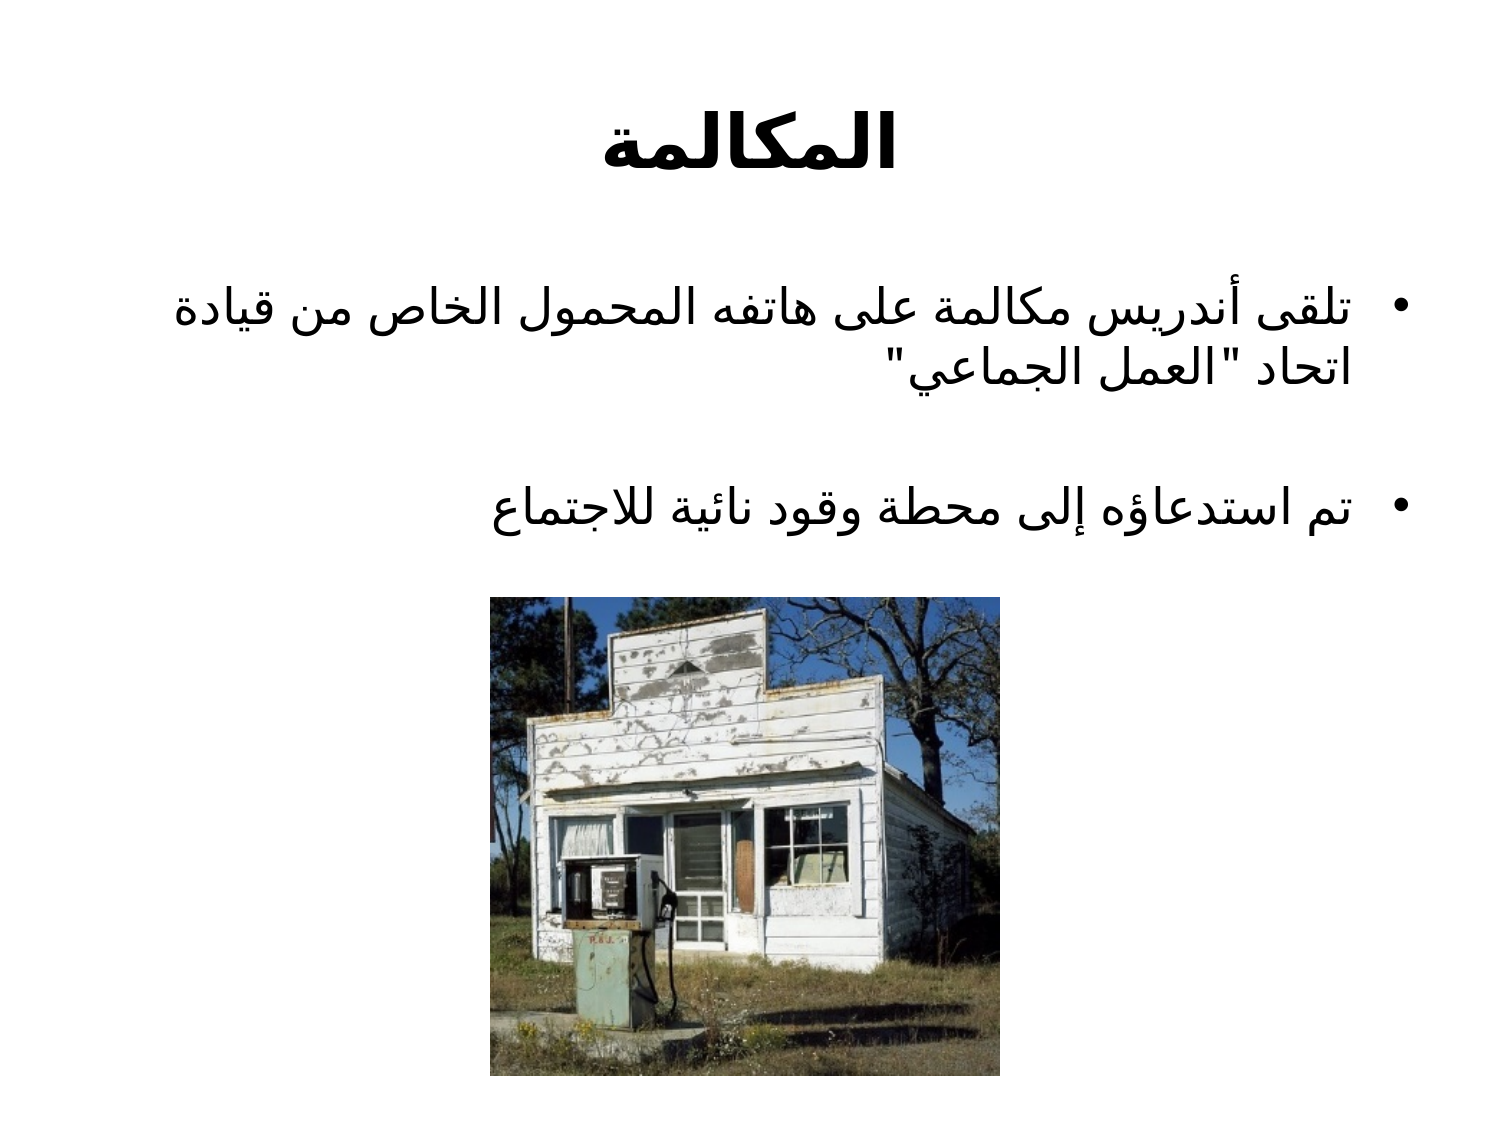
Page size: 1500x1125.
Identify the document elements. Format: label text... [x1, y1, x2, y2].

list تلقى أندريس مكالمة على هاتفه المحمول الخاص من قيادة اتحاد "العمل الجماعي" تم استدعاؤه إلى محطة وقود نائية للاجتماع [75, 267, 1425, 1047]
title المكالمة [75, 45, 1425, 233]
picture [489, 597, 1000, 1077]
